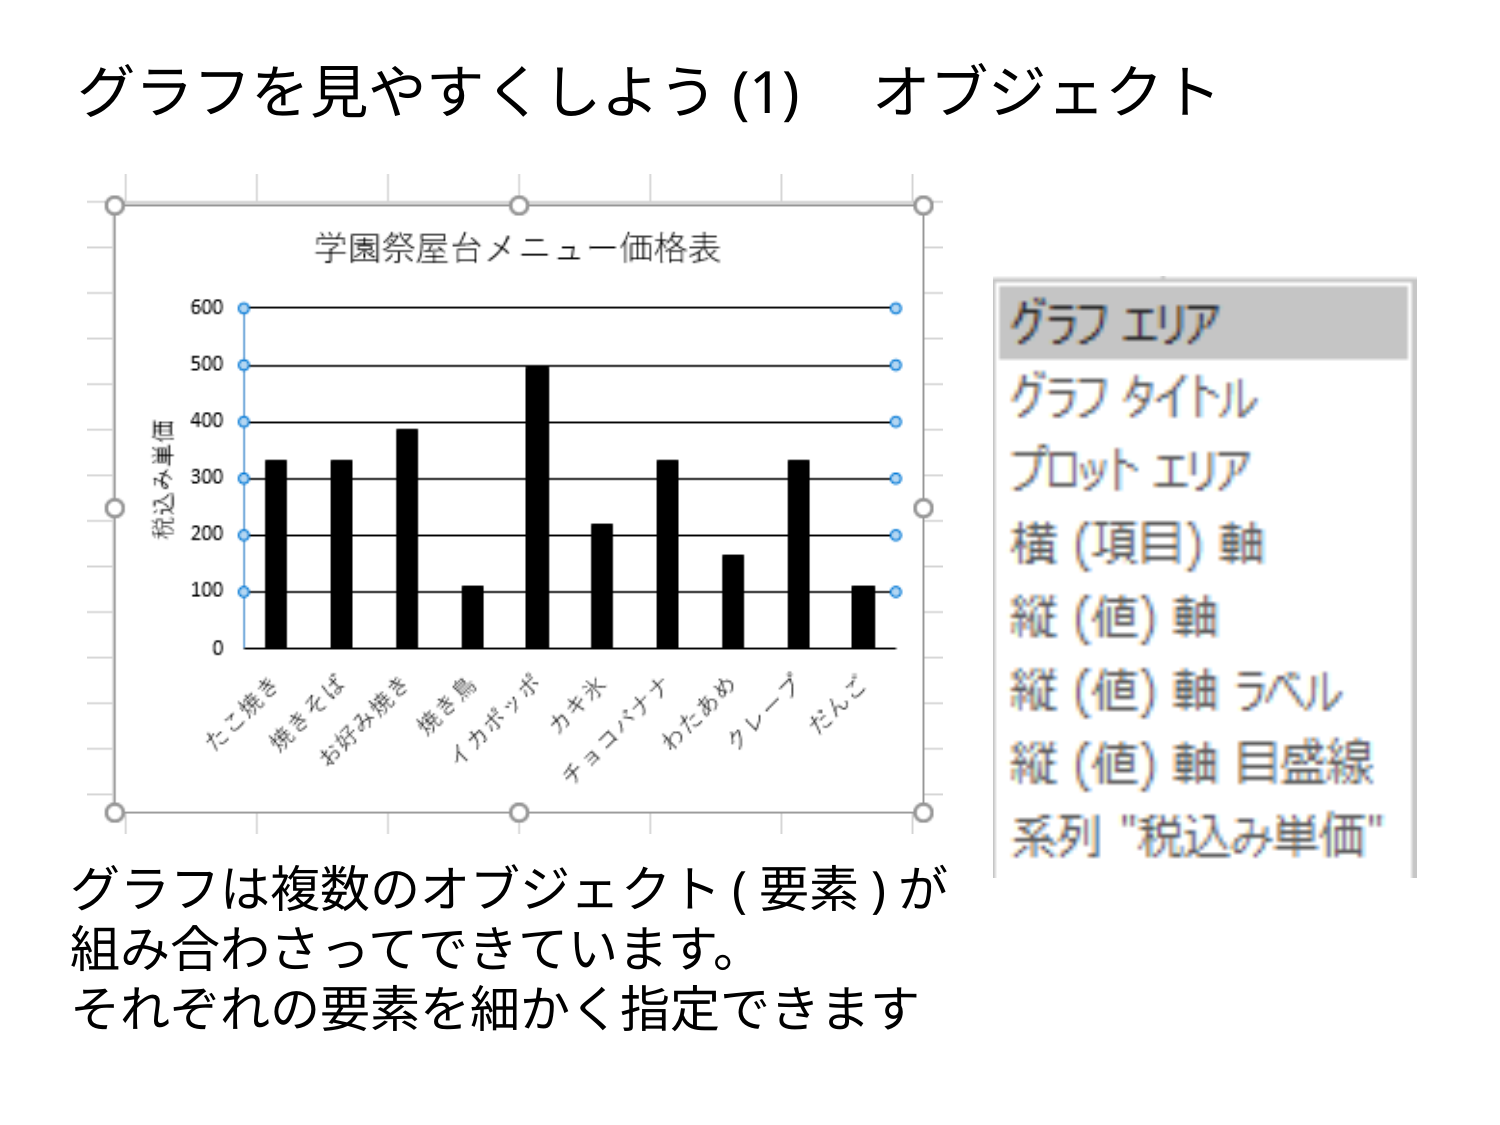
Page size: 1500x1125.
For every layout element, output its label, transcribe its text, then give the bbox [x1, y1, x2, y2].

picture [87, 174, 943, 834]
text_box グラフは複数のオブジェクト(要素)が組み合わさってできています。 それぞれの要素を細かく指定できます [55, 849, 994, 1045]
picture [993, 276, 1417, 878]
text_box グラフを見やすくしよう(1) オブジェクト [62, 47, 1366, 133]
